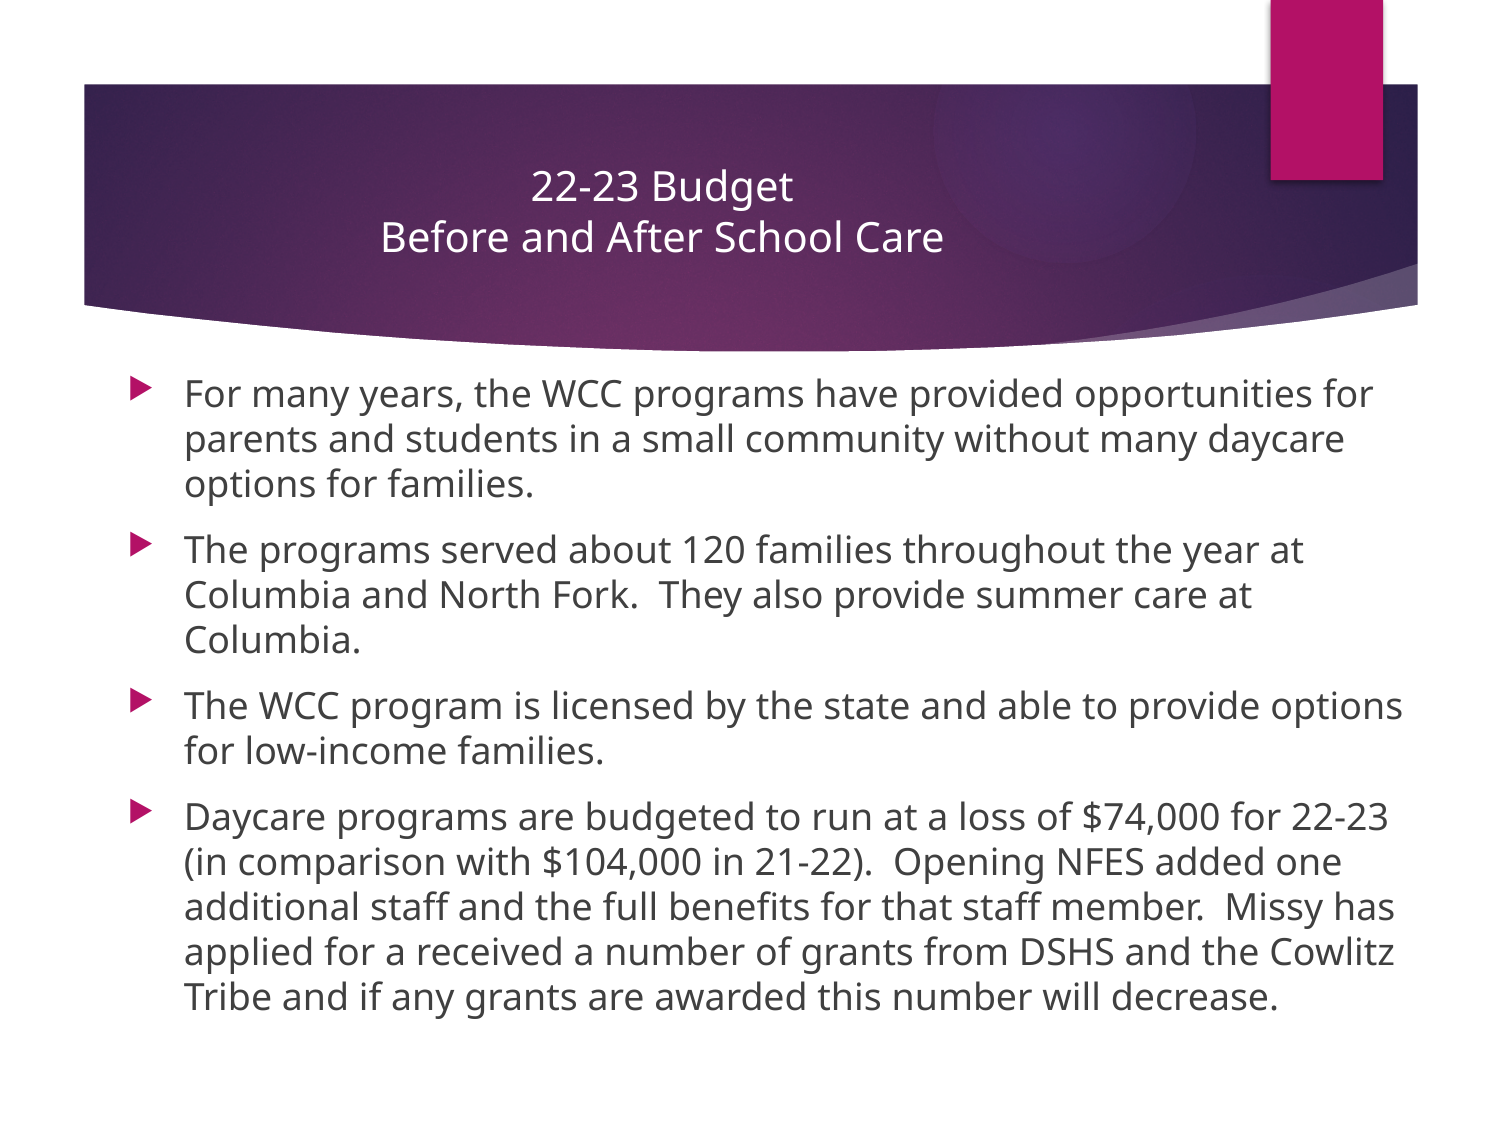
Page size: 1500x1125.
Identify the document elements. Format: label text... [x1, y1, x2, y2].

title 22-23 Budget Before and After School Care [142, 152, 1183, 269]
list For many years, the WCC programs have provided opportunities for parents and students in a small community without many daycare options for families. The programs served about 120 families throughout the year at Columbia and North Fork. They also provide summer care at Columbia. The WCC program is licensed by the state and able to provide options for low-income families. Daycare programs are budgeted to run at a loss of $74,000 for 22-23 (in comparison with $104,000 in 21-22). Opening NFES added one additional staff and the full benefits for that staff member. Missy has applied for a received a number of grants from DSHS and the Cowlitz Tribe and if any grants are awarded this number will decrease. [112, 362, 1438, 1075]
